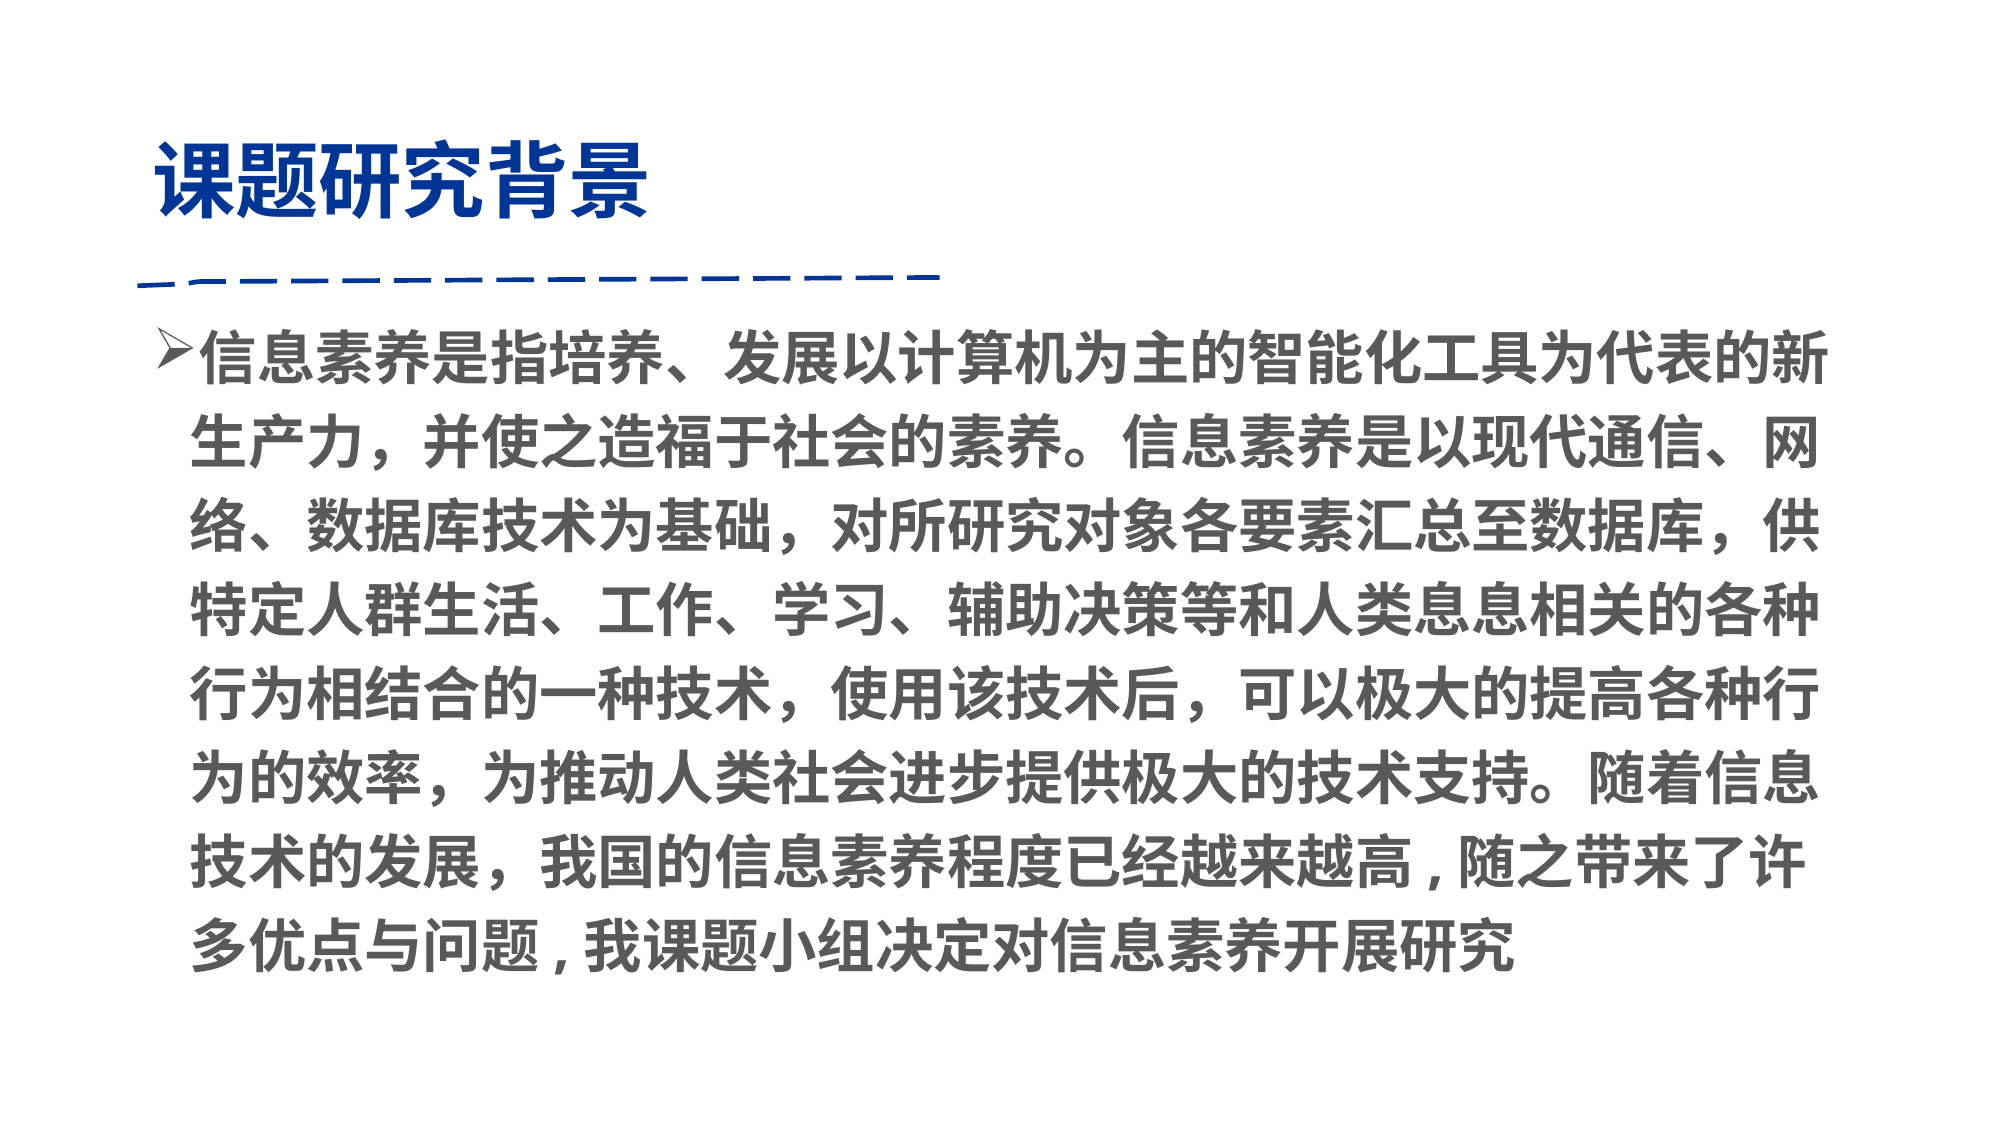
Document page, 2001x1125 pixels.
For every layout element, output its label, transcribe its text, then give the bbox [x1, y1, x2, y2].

list 信息素养是指培养、发展以计算机为主的智能化工具为代表的新生产力，并使之造福于社会的素养。信息素养是以现代通信、网络、数据库技术为基础，对所研究对象各要素汇总至数据库，供特定人群生活、工作、学习、辅助决策等和人类息息相关的各种行为相结合的一种技术，使用该技术后，可以极大的提高各种行为的效率，为推动人类社会进步提供极大的技术支持。随着信息技术的发展，我国的信息素养程度已经越来越高,随之带来了许多优点与问题,我课题小组决定对信息素养开展研究 [137, 299, 1863, 1014]
title 课题研究背景 [137, 59, 1863, 278]
